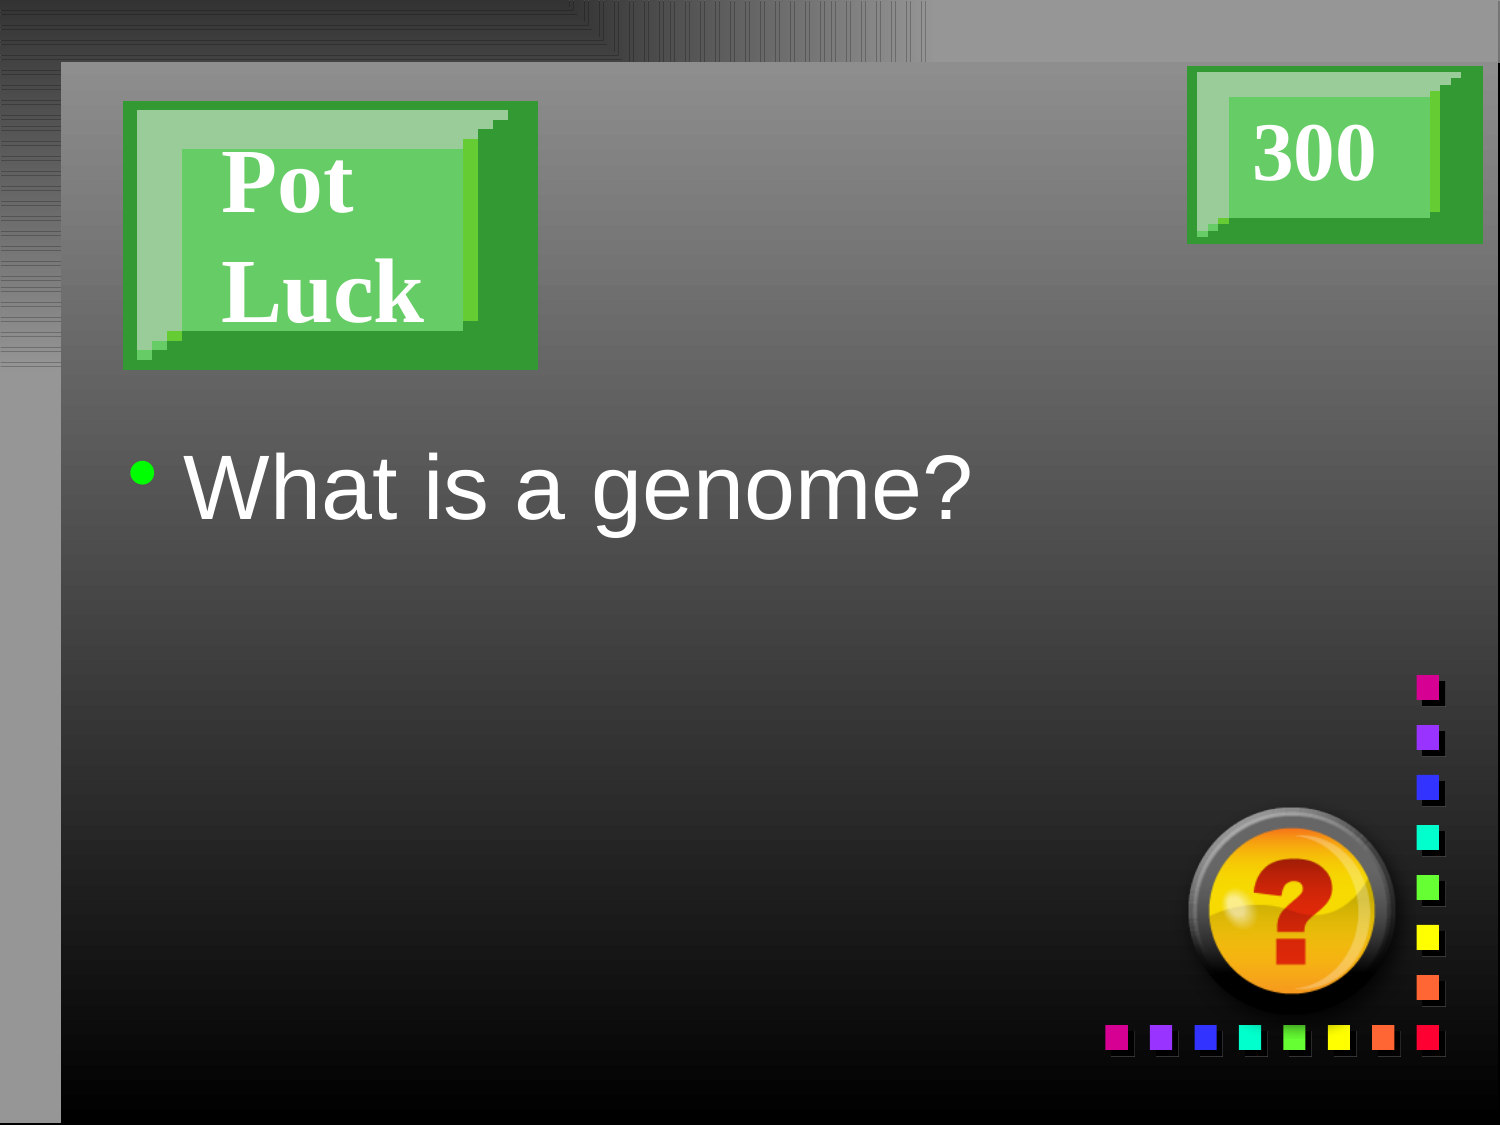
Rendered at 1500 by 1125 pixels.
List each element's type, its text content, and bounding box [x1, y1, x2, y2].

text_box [1186, 66, 1483, 244]
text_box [123, 101, 550, 371]
list What is a genome? [112, 420, 1388, 847]
picture [1174, 798, 1416, 1039]
